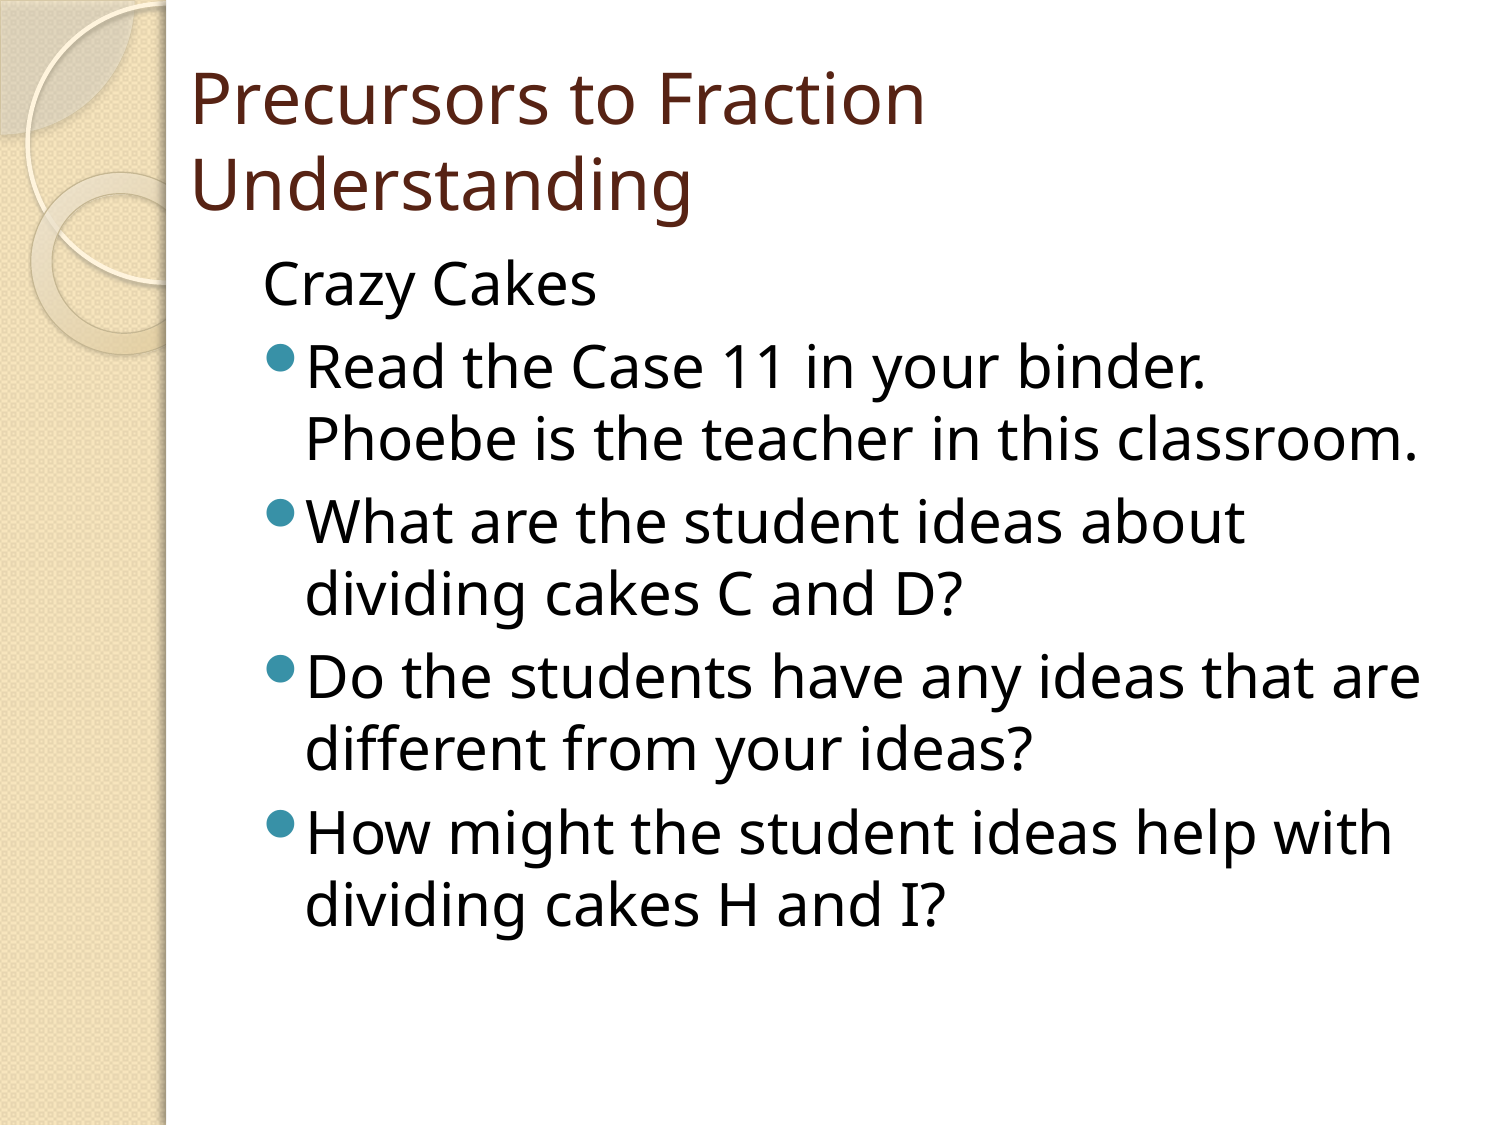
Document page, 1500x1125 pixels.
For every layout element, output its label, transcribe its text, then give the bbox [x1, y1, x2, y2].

title Precursors to Fraction Understanding [174, 45, 1466, 233]
list Crazy Cakes Read the Case 11 in your binder. Phoebe is the teacher in this classroom. What are the student ideas about dividing cakes C and D? Do the students have any ideas that are different from your ideas? How might the student ideas help with dividing cakes H and I? [235, 237, 1466, 1025]
